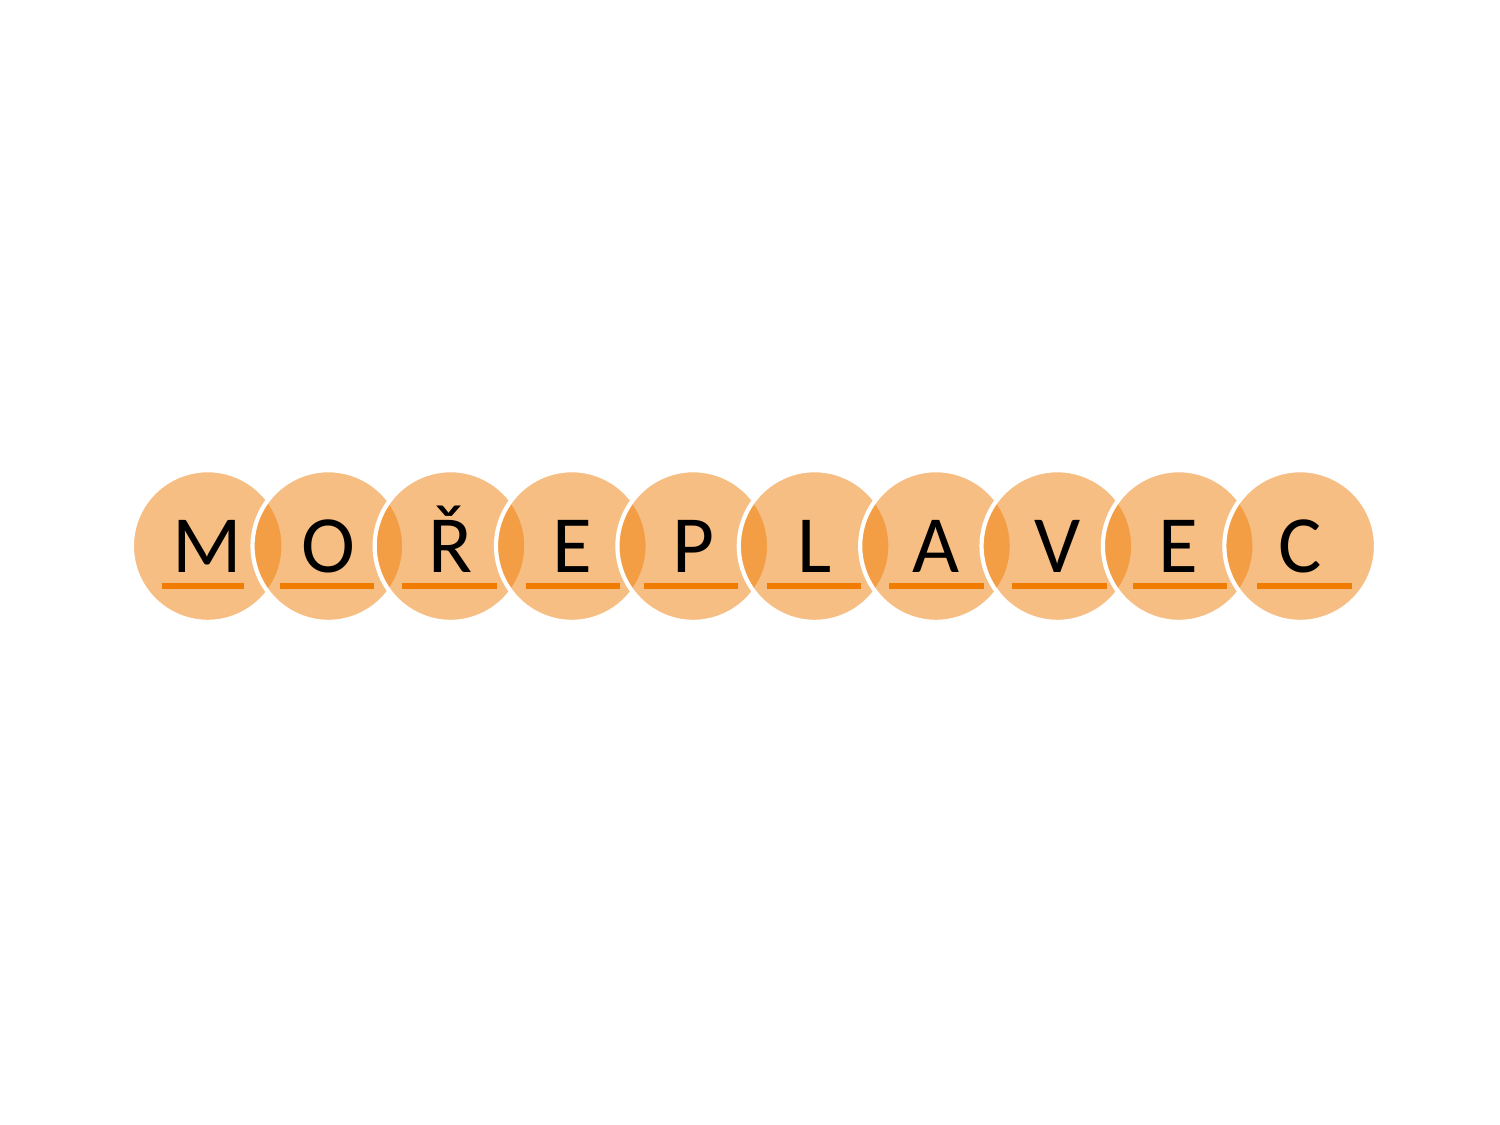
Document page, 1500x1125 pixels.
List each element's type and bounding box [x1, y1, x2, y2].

text_box [131, 184, 1377, 908]
